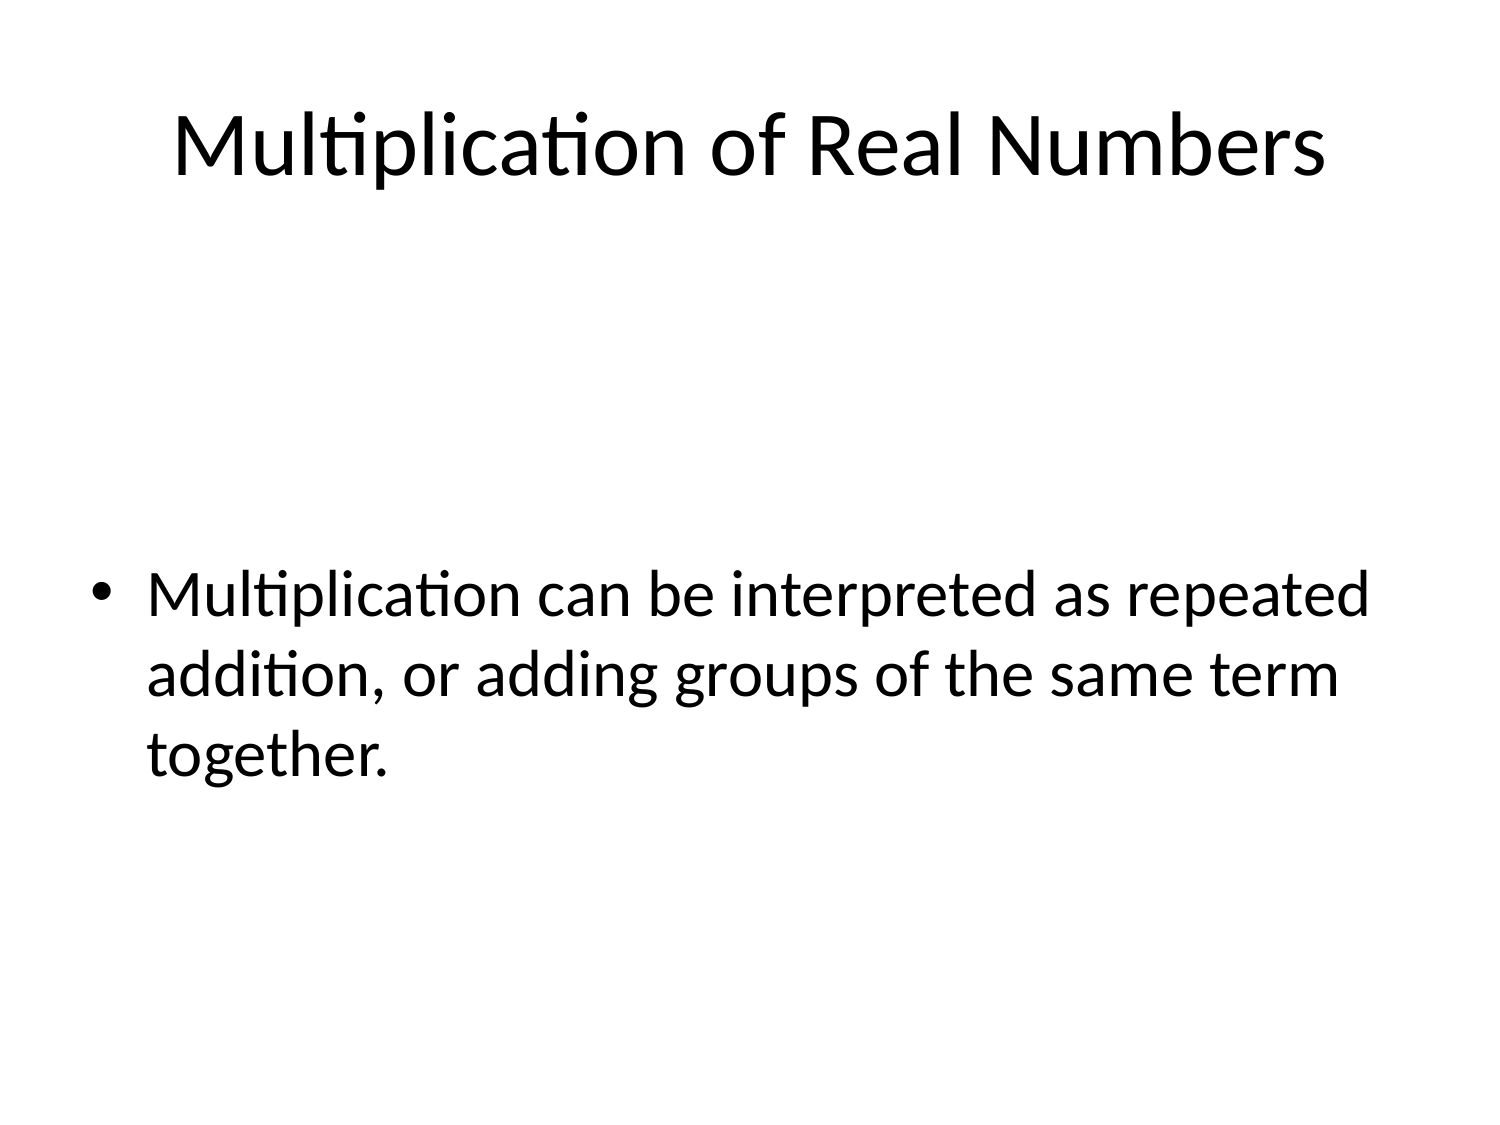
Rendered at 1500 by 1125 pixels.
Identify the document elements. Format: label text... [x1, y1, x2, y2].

title Multiplication of Real Numbers [75, 45, 1425, 233]
list Multiplication can be interpreted as repeated addition, or adding groups of the same term together. [75, 262, 1425, 1005]
